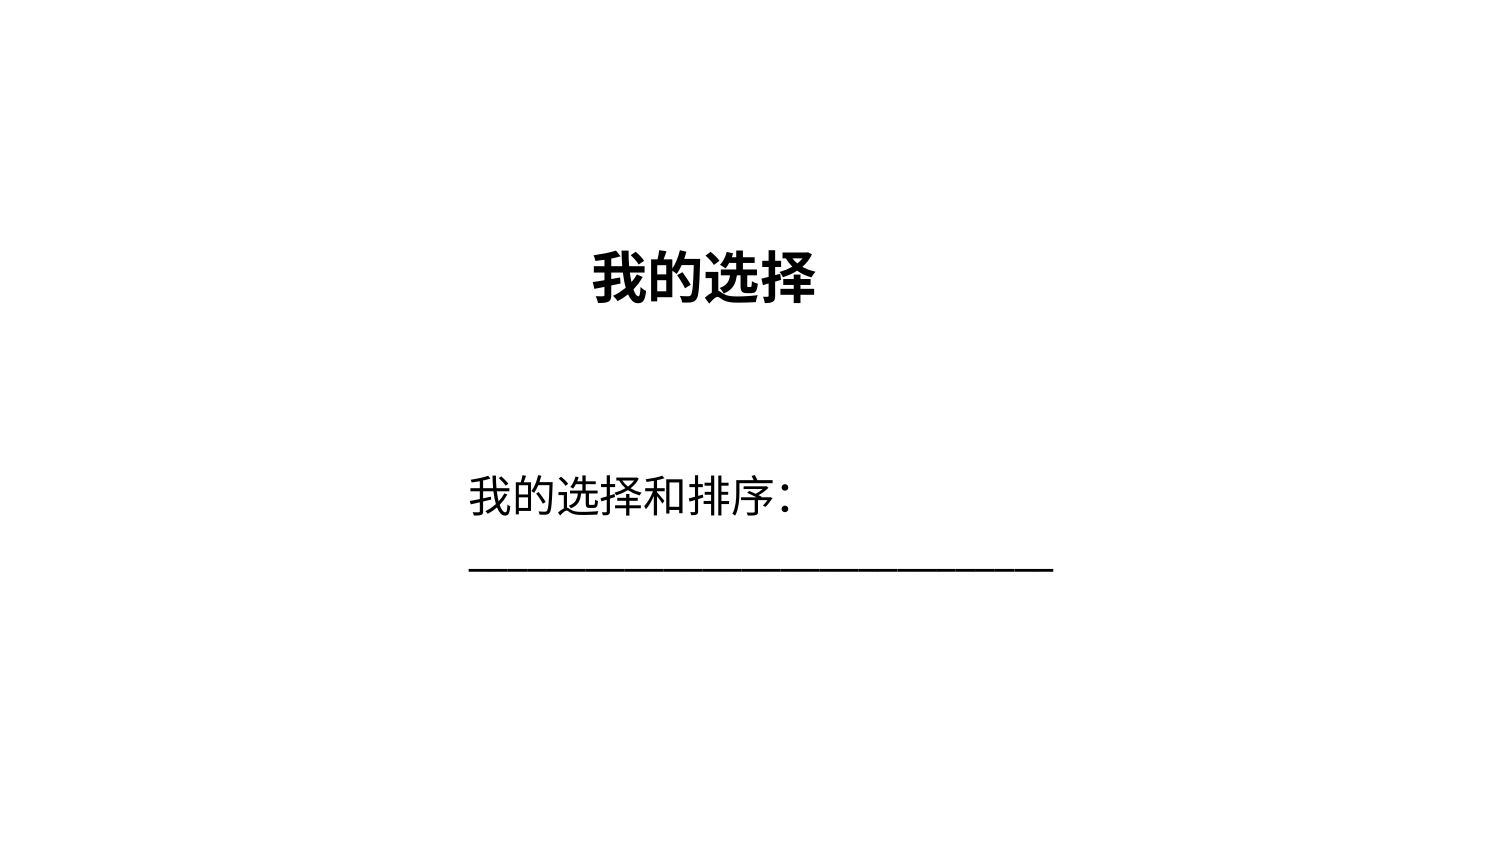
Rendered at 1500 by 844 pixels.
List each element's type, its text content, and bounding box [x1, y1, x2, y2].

text_box 我的选择和排序：______________________________ [457, 463, 1097, 580]
text_box 我的选择 [580, 237, 993, 316]
